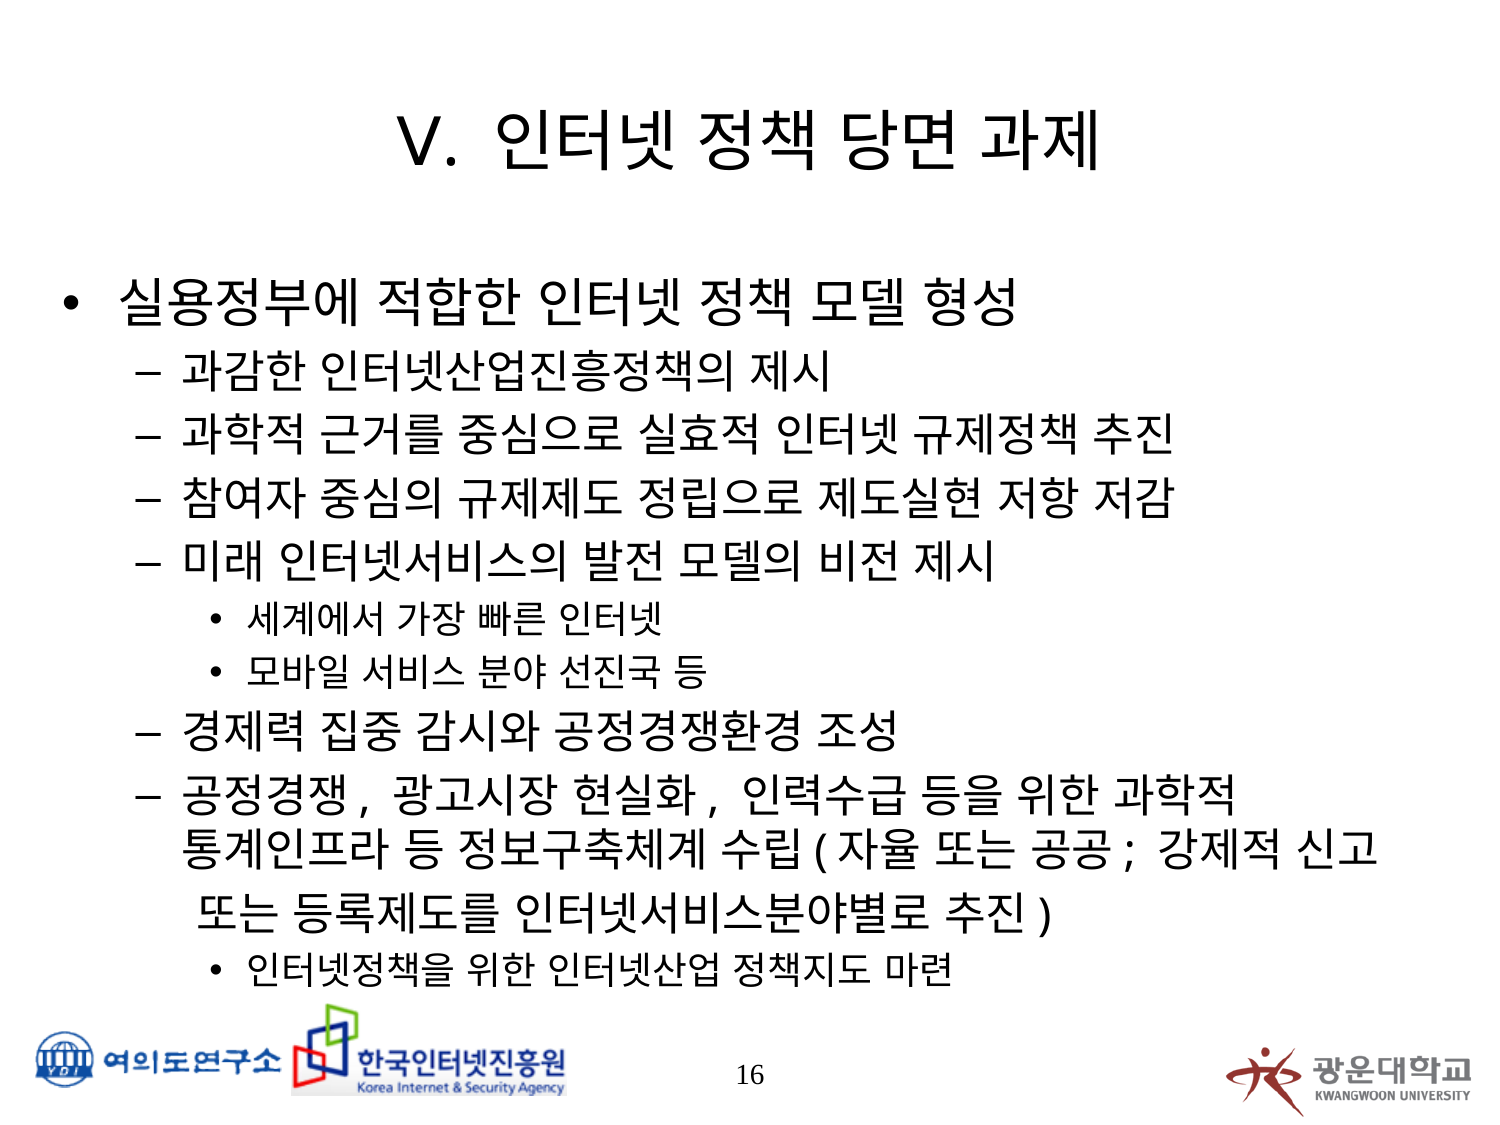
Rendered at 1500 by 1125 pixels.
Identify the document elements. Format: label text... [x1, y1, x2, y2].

title Ⅴ. 인터넷 정책 당면 과제 [75, 45, 1425, 233]
picture [1218, 1042, 1485, 1125]
list 실용정부에 적합한 인터넷 정책 모델 형성 과감한 인터넷산업진흥정책의 제시 과학적 근거를 중심으로 실효적 인터넷 규제정책 추진 참여자 중심의 규제제도 정립으로 제도실현 저항 저감 미래 인터넷서비스의 발전 모델의 비전 제시 세계에서 가장 빠른 인터넷 모바일 서비스 분야 선진국 등 경제력 집중 감시와 공정경쟁환경 조성 공정경쟁, 광고시장 현실화, 인력수급 등을 위한 과학적 통계인프라 등 정보구축체계 수립(자율 또는 공공; 강제적 신고 또는 등록제도를 인터넷서비스분야별로 추진) 인터넷정책을 위한 인터넷산업 정책지도 마련 [46, 262, 1454, 1005]
picture [34, 1031, 283, 1088]
footer 16 [568, 1042, 988, 1103]
picture [291, 1003, 567, 1096]
